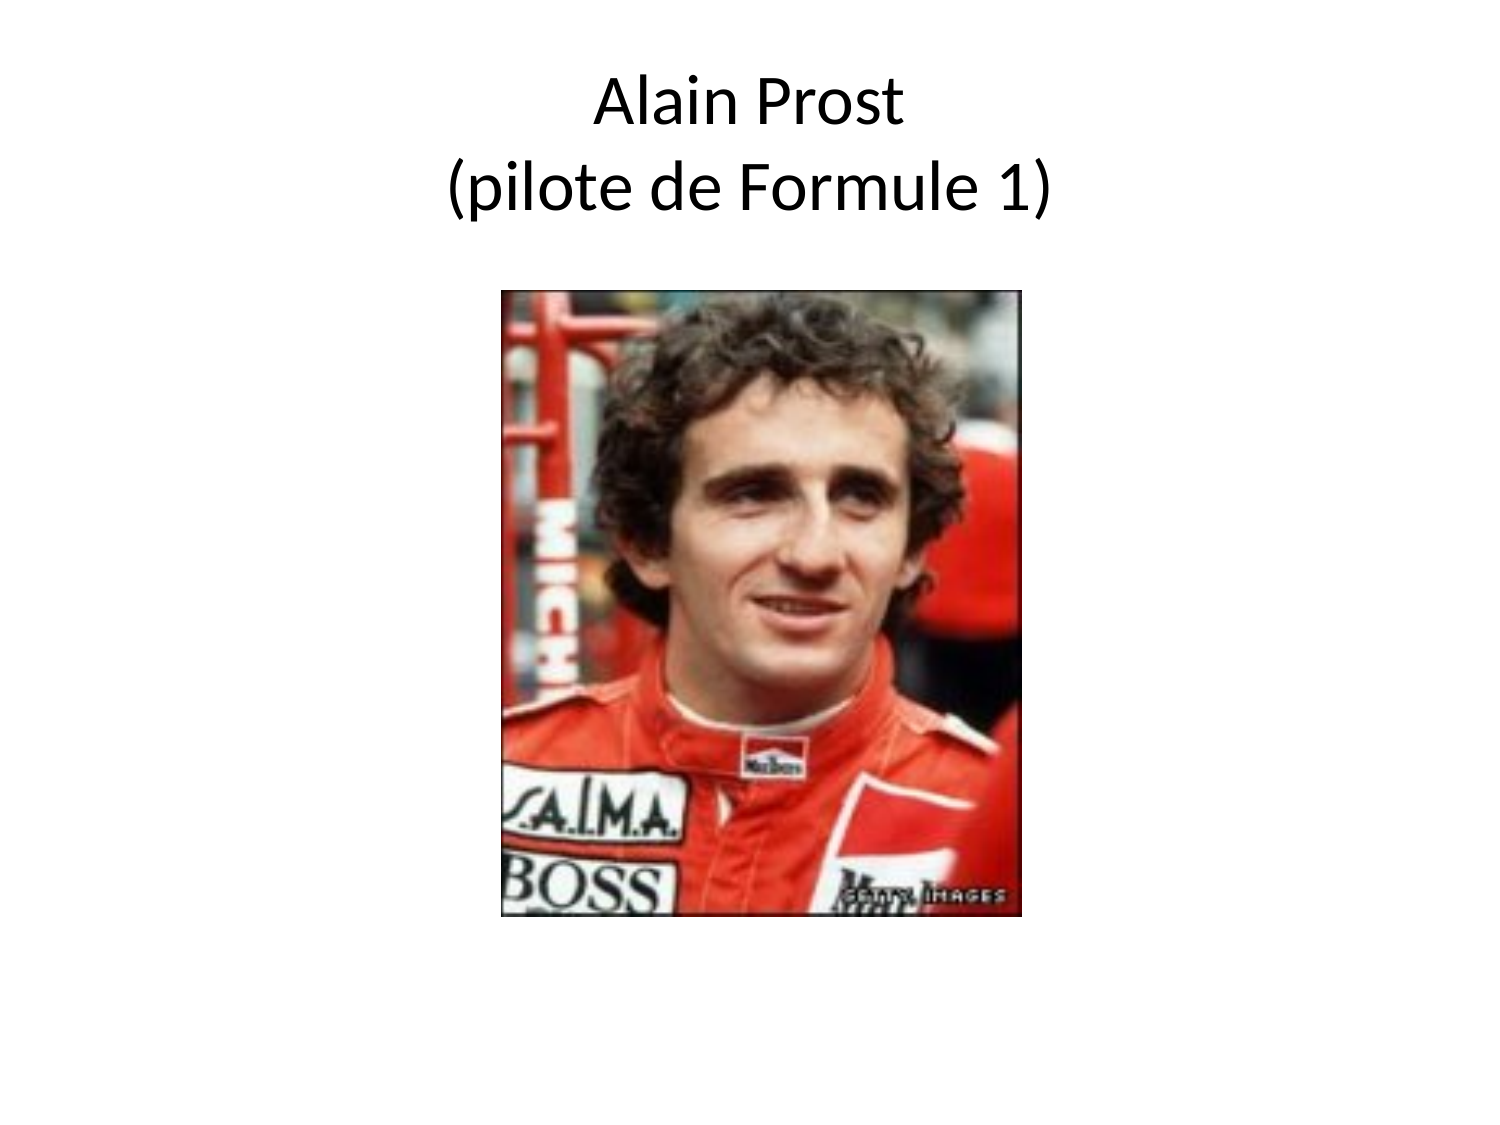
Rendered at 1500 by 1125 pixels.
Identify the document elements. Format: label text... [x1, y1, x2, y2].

title Alain Prost (pilote de Formule 1) [75, 45, 1425, 233]
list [501, 290, 1022, 918]
